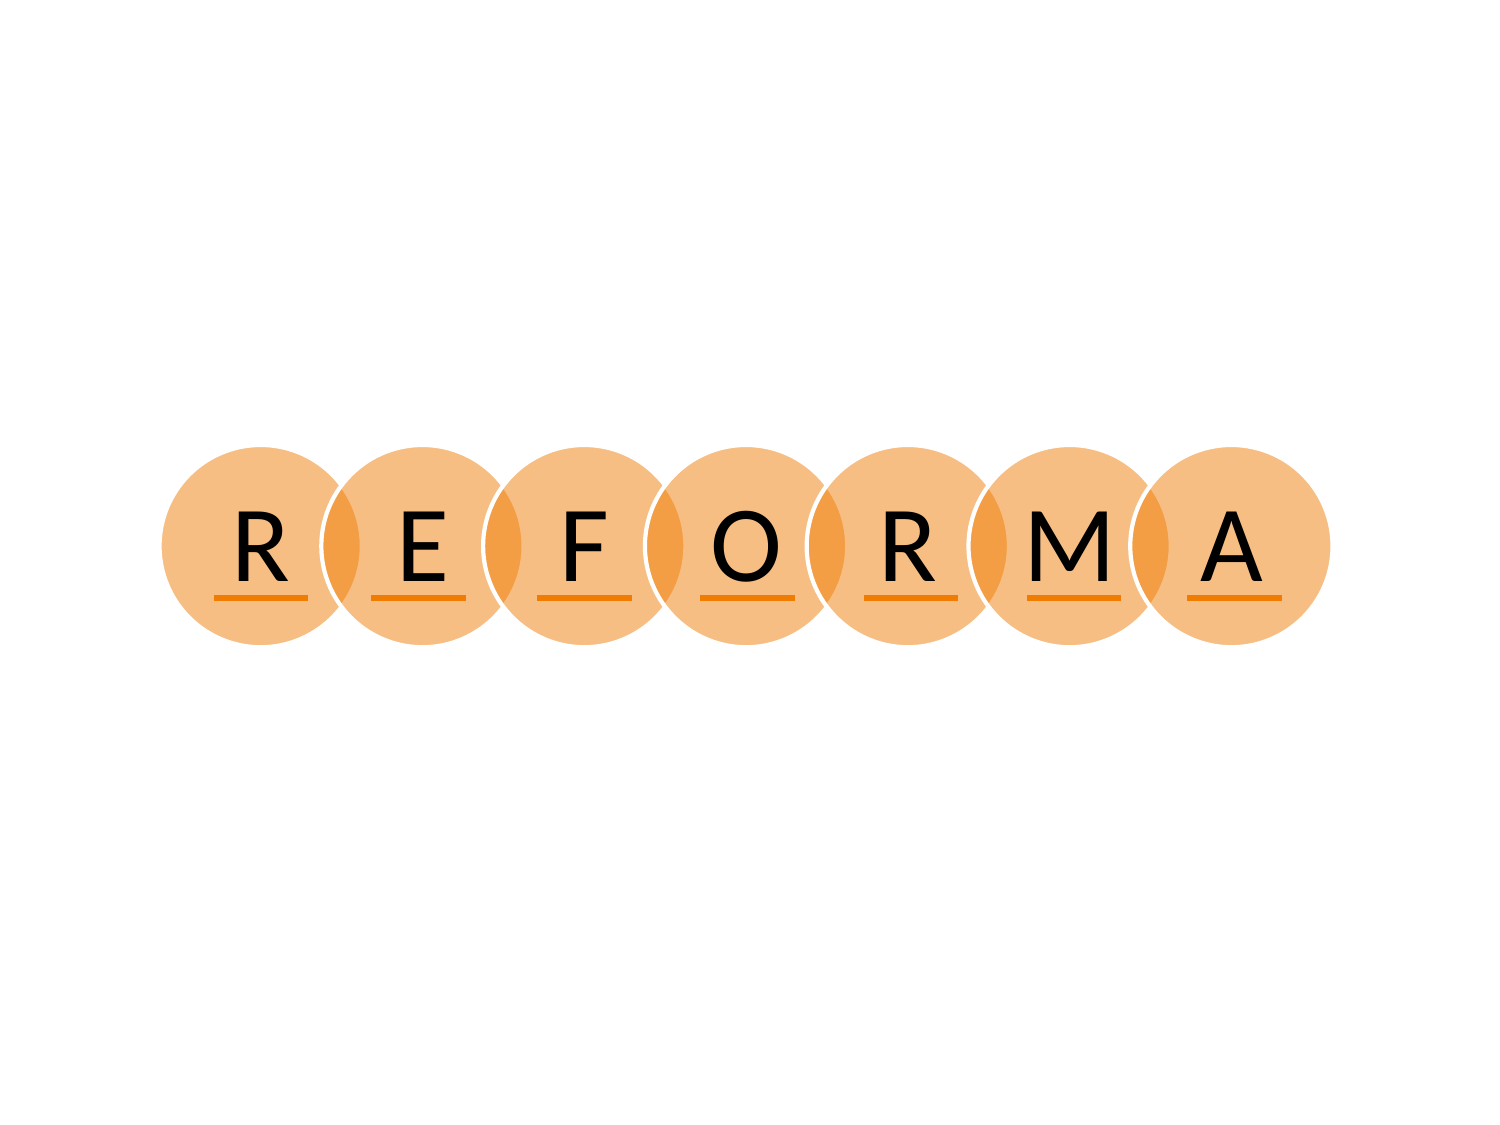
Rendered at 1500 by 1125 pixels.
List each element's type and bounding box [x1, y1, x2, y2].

text_box [159, 207, 1333, 885]
